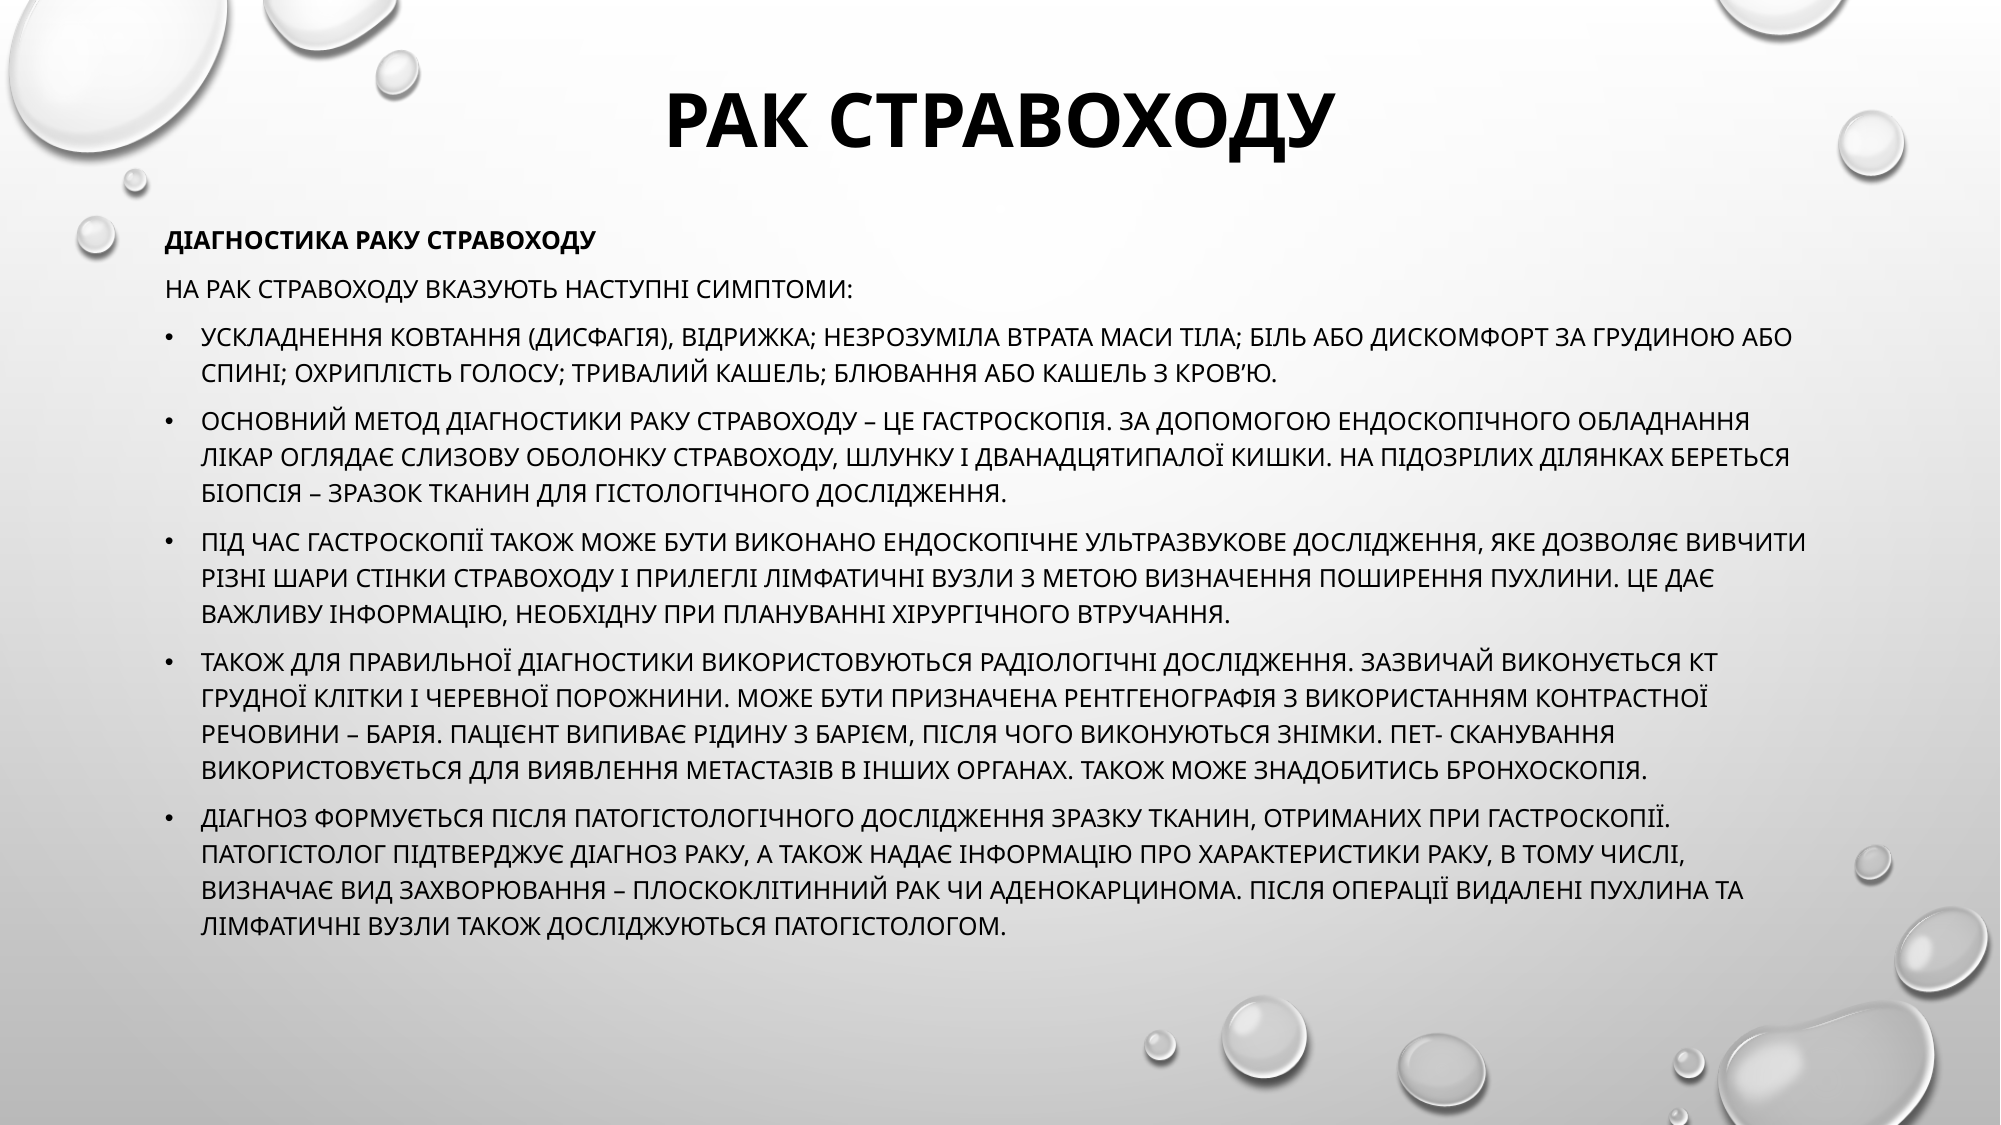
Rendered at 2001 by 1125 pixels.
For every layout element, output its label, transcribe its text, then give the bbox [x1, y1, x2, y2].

title Рак стравоходу [149, 60, 1851, 188]
picture [0, 0, 2000, 1125]
list Діагностика раку стравоходу На рак стравоходу вказують наступні симптоми: Ускладнення ковтання (дисфагія), відрижка; Незрозуміла втрата маси тіла; Біль або дискомфорт за грудиною або спині; Охриплість голосу; Тривалий кашель; Блювання або кашель з кров’ю. Основний метод діагностики раку стравоходу – це гастроскопія. За допомогою ендоскопічного обладнання лікар оглядає слизову оболонку стравоходу, шлунку і дванадцятипалої кишки. На підозрілих ділянках береться біопсія – зразок тканин для гістологічного дослідження. Під час гастроскопії також може бути виконано ендоскопічне ультразвукове дослідження, яке дозволяє вивчити різні шари стінки стравоходу і прилеглі лімфатичні вузли з метою визначення поширення пухлини. Це дає важливу інформацію, необхідну при плануванні хірургічного втручання. Також для правильної діагностики використовуються радіологічні дослідження. Зазвичай виконується КТ грудної клітки і черевної порожнини. Може бути призначена рентгенографія з використанням контрастної речовини – барія. Пацієнт випиває рідину з барієм, після чого виконуються знімки. ПЕТ- сканування використовується для виявлення метастазів в інших органах. Також може знадобитись бронхоскопія. Діагноз формується після патогістологічного дослідження зразку тканин, отриманих при гастроскопії. Патогістолог підтверджує діагноз раку, а також надає інформацію про характеристики раку, в тому числі, визначає вид захворювання – плоскоклітинний рак чи аденокарцинома. Після операції видалені пухлина та лімфатичні вузли також досліджуються патогістологом. [149, 211, 1826, 962]
